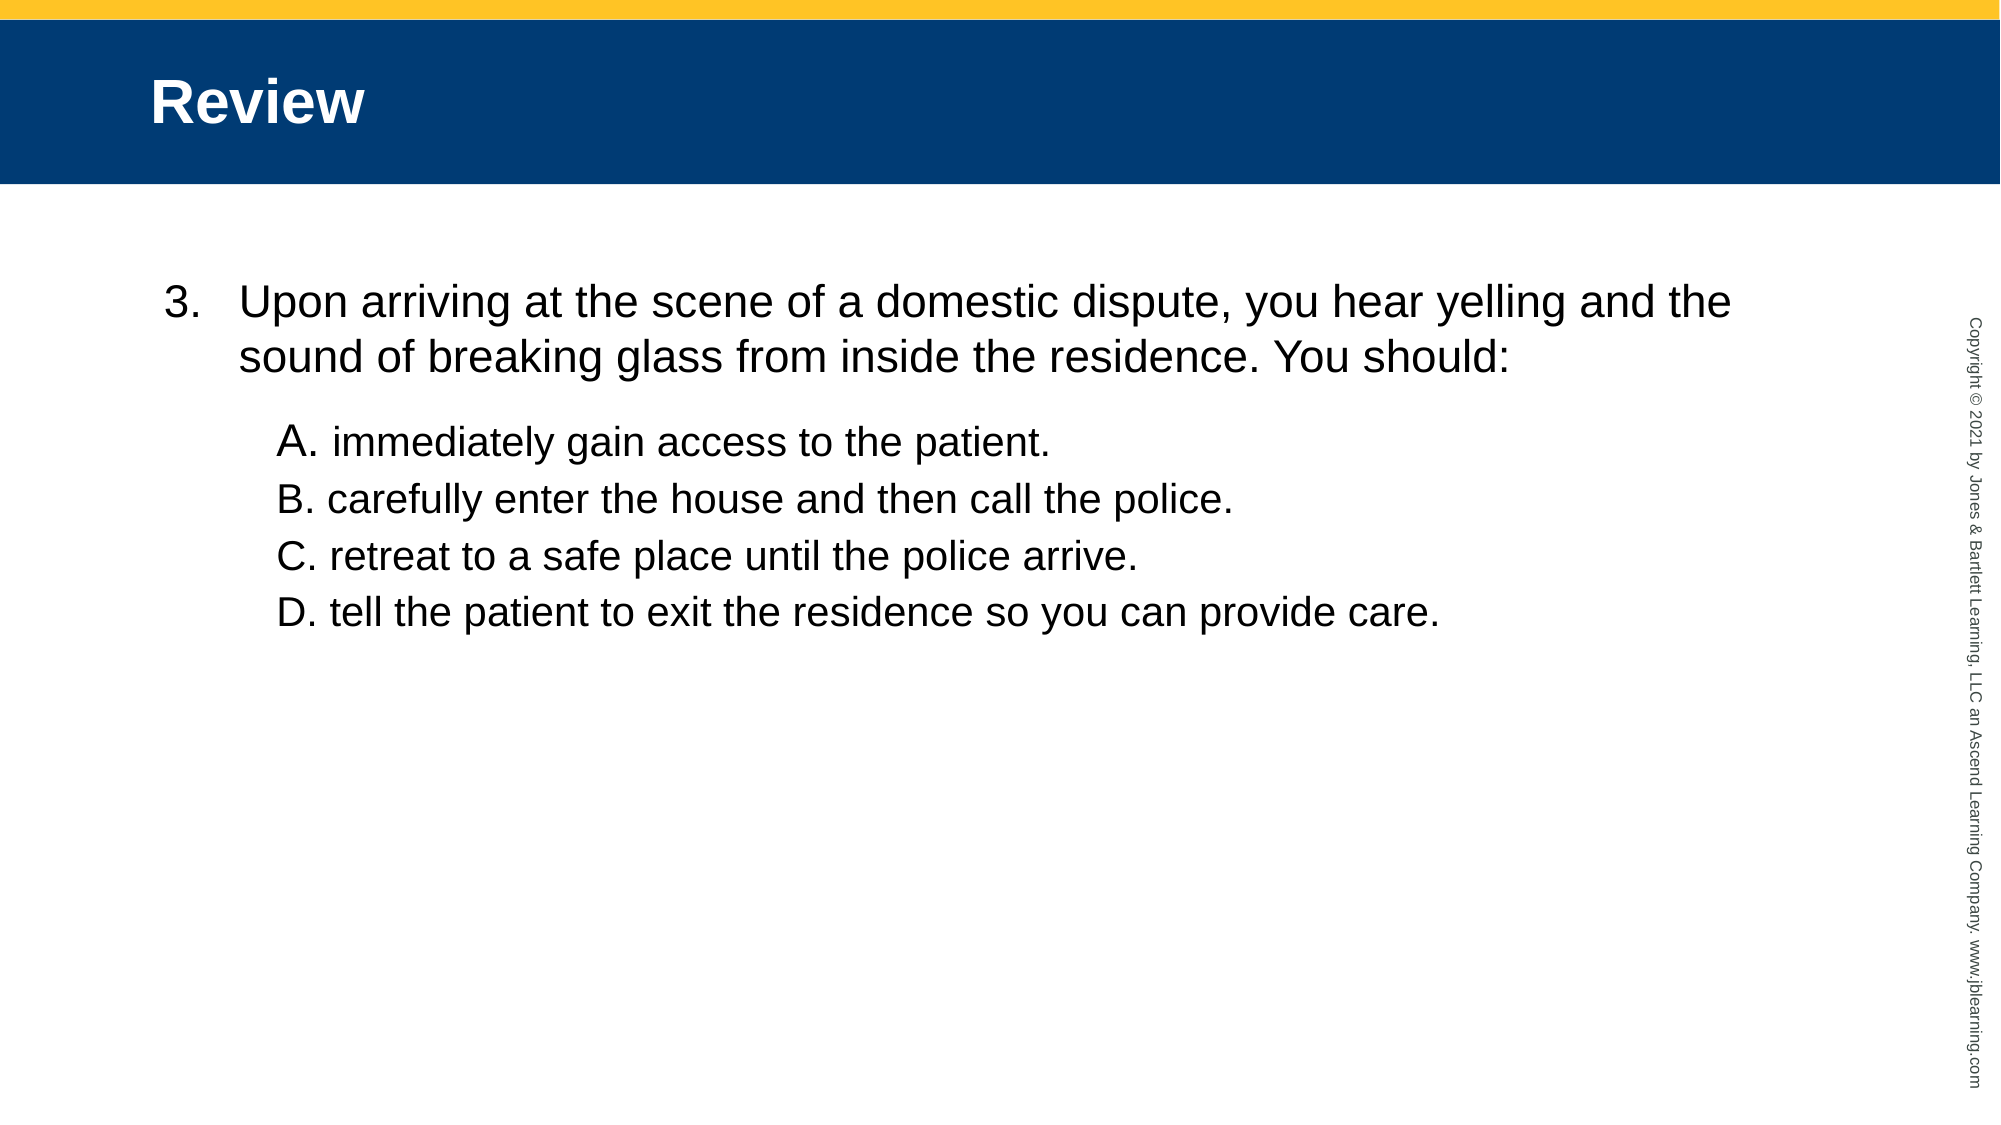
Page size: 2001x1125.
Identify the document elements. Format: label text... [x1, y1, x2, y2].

list Upon arriving at the scene of a domestic dispute, you hear yelling and the sound of breaking glass from inside the residence. You should: immediately gain access to the patient. carefully enter the house and then call the police. retreat to a safe place until the police arrive. tell the patient to exit the residence so you can provide care. [148, 241, 1849, 1030]
title Review [0, 19, 2000, 185]
